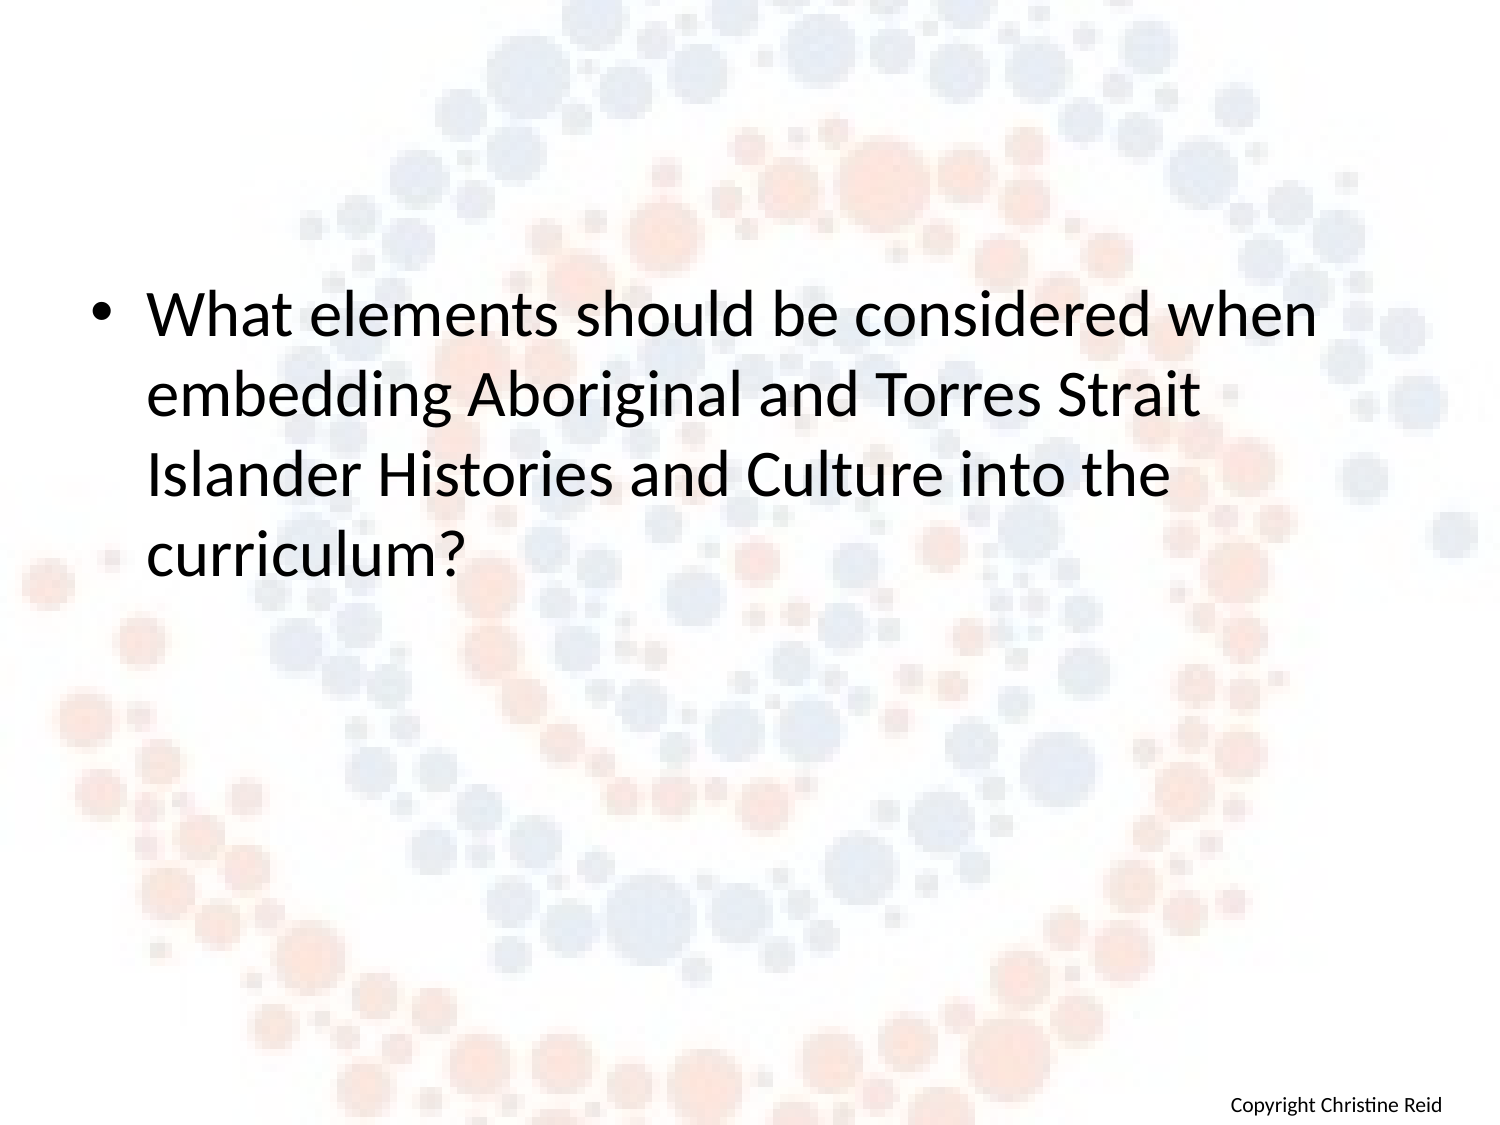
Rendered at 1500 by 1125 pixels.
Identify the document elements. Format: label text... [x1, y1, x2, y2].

list What elements should be considered when embedding Aboriginal and Torres Strait Islander Histories and Culture into the curriculum? [75, 262, 1425, 1005]
text_box Copyright Christine Reid [1216, 1058, 1458, 1125]
